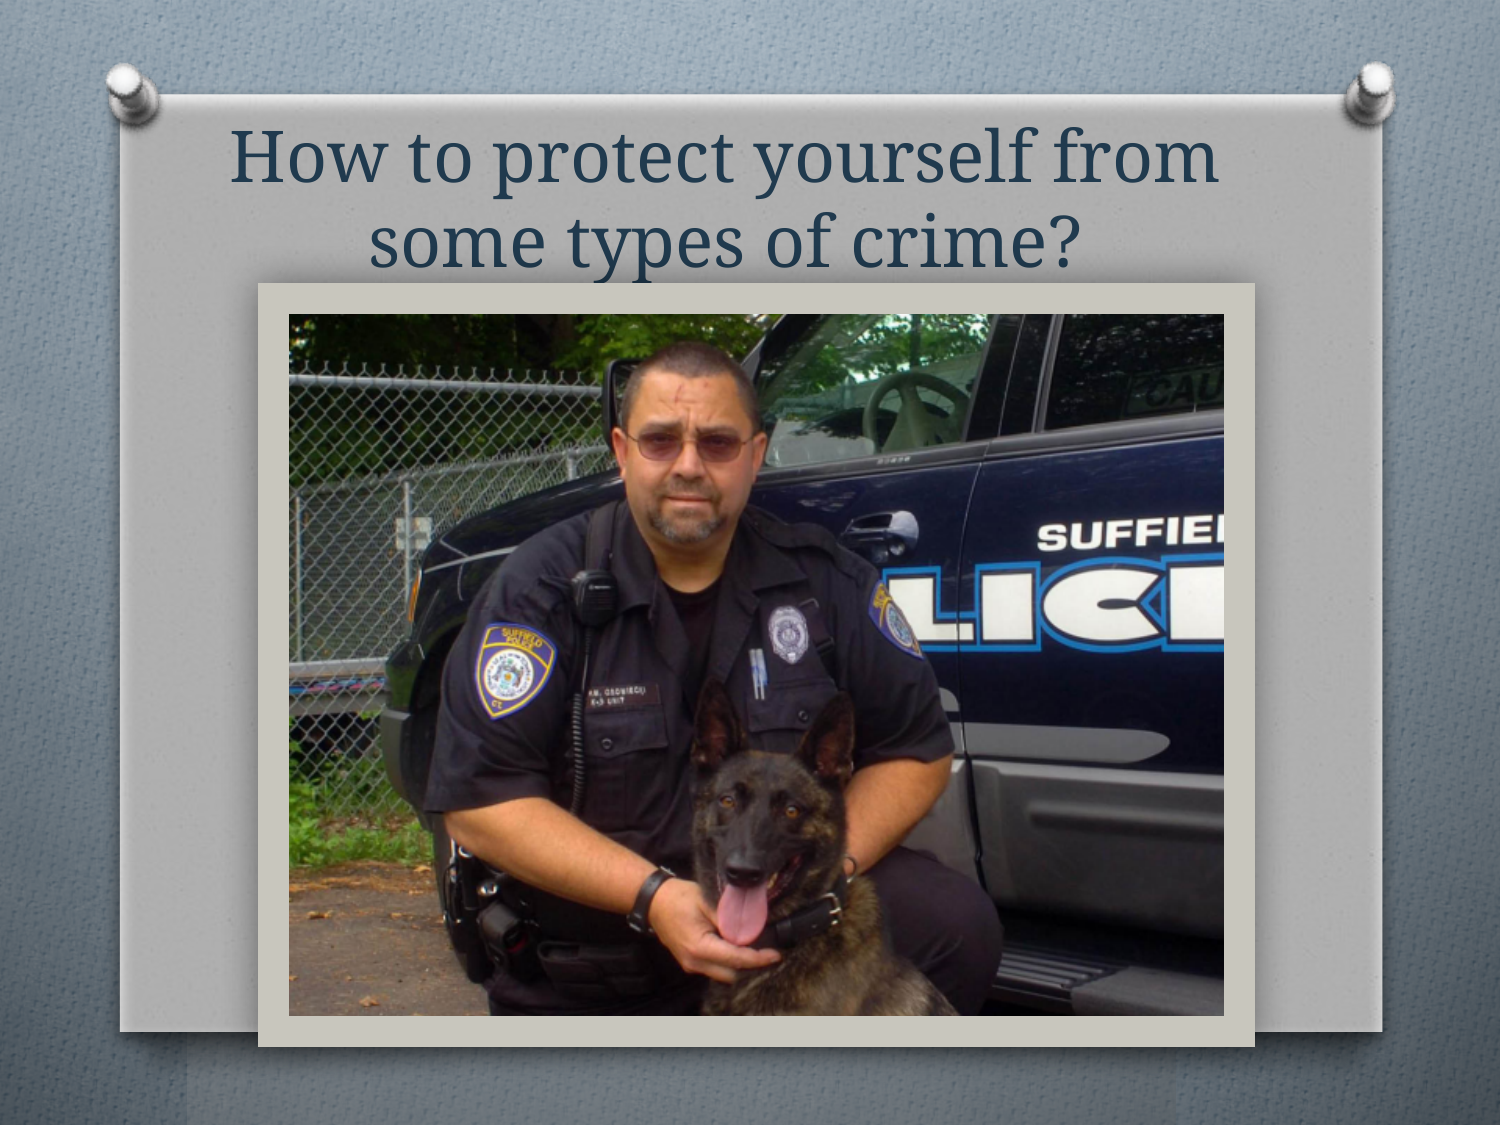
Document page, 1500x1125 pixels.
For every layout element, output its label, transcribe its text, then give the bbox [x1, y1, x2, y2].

title How to protect yourself from some types of crime? [132, 101, 1319, 291]
picture [76, 30, 198, 140]
picture [289, 314, 1224, 1017]
picture [1317, 34, 1437, 156]
